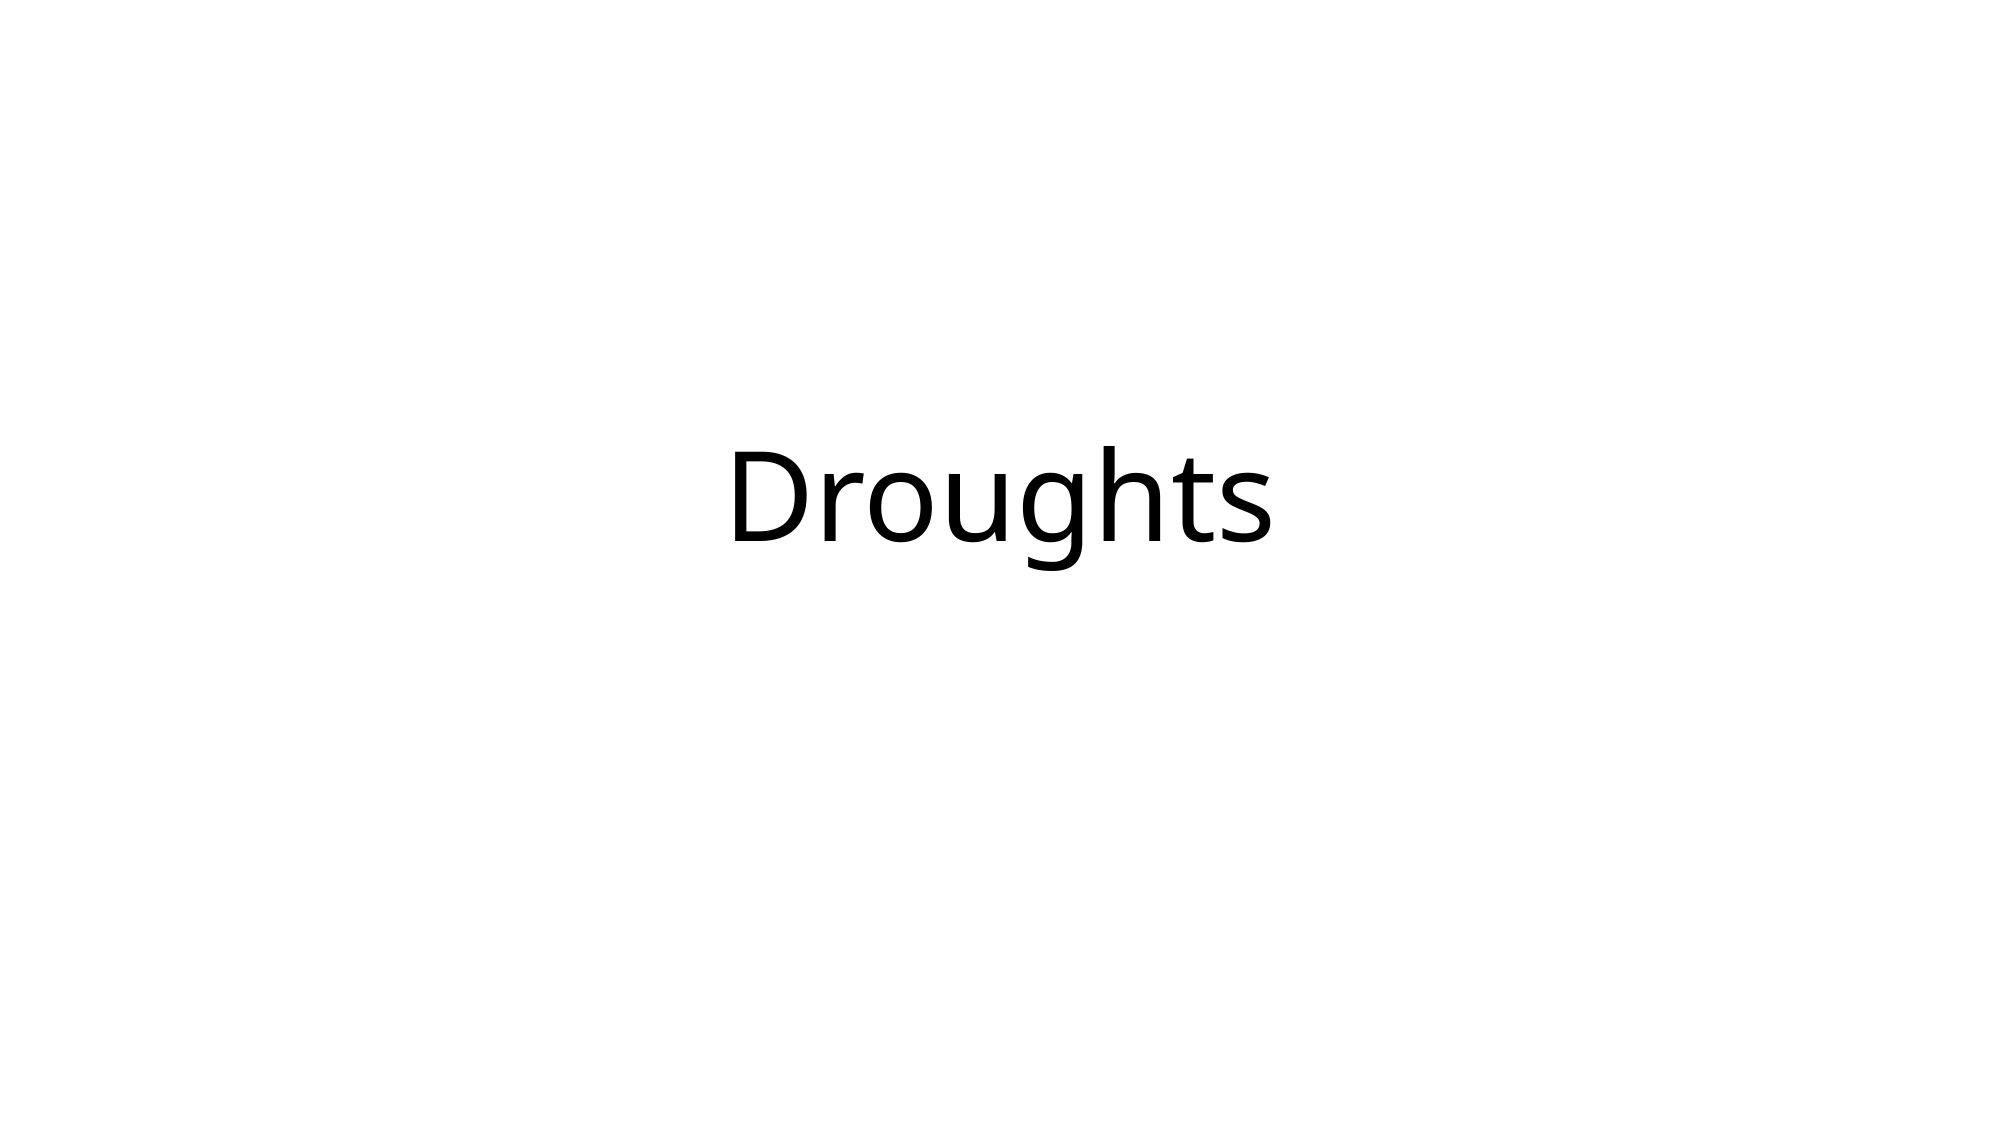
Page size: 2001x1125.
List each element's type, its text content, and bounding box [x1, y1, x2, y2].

title Droughts [249, 184, 1750, 576]
